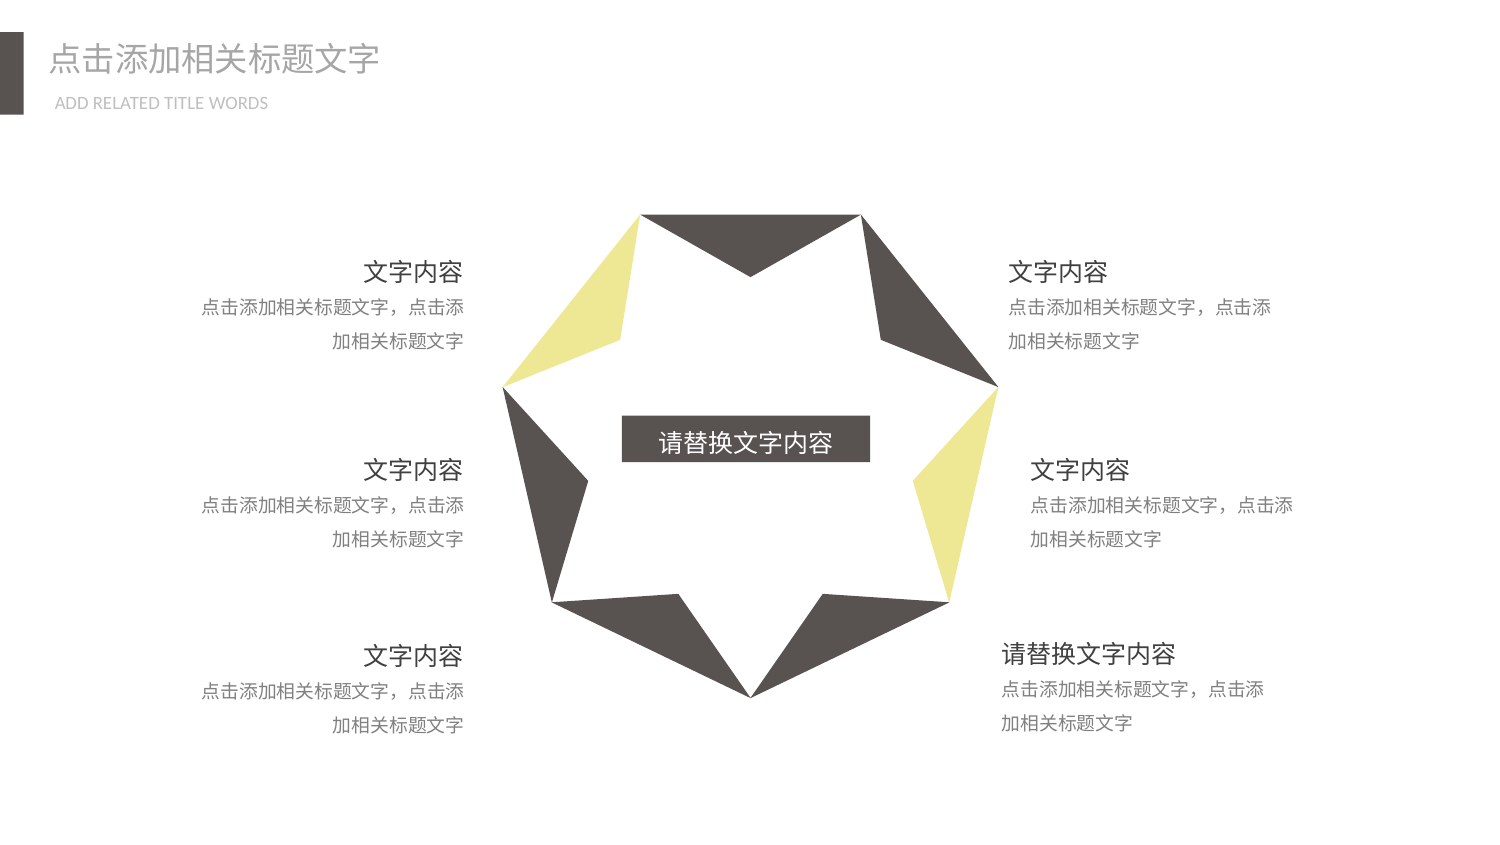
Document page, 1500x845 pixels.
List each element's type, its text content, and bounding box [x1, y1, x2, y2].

text_box 请替换文字内容 [990, 627, 1274, 661]
text_box 文字内容 [1019, 443, 1303, 476]
text_box 文字内容 [997, 245, 1281, 278]
text_box 文字内容 [191, 245, 476, 278]
text_box 点击添加相关标题文字，点击添加相关标题文字 [178, 278, 476, 358]
text_box 点击添加相关标题文字，点击添加相关标题文字 [1019, 476, 1322, 556]
text_box 点击添加相关标题文字，点击添加相关标题文字 [997, 278, 1299, 358]
text_box 点击添加相关标题文字，点击添加相关标题文字 [178, 476, 476, 556]
text_box 点击添加相关标题文字，点击添加相关标题文字 [990, 661, 1292, 740]
text_box 文字内容 [191, 443, 476, 476]
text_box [526, 209, 975, 654]
text_box 文字内容 [191, 629, 476, 662]
text_box 点击添加相关标题文字，点击添加相关标题文字 [178, 662, 476, 742]
